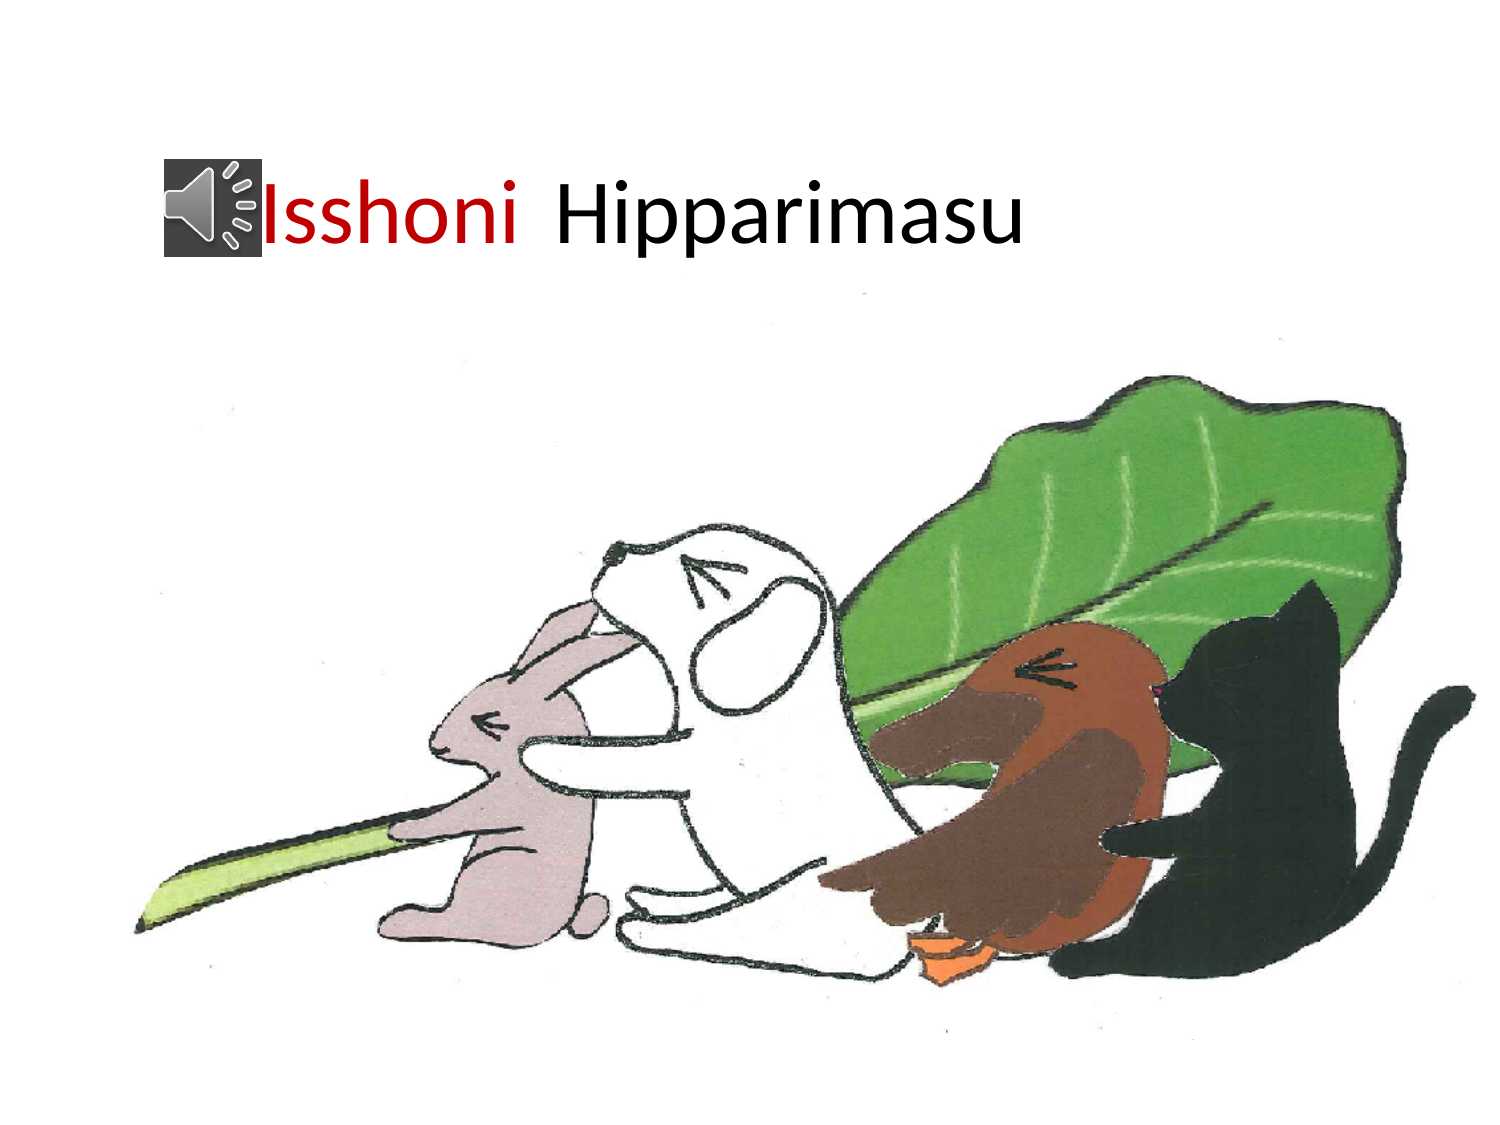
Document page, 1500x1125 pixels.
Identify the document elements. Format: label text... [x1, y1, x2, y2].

picture [111, 264, 1500, 1040]
text_box Hipparimasu [539, 144, 1043, 262]
picture [162, 157, 263, 259]
text_box Isshoni [245, 144, 536, 262]
